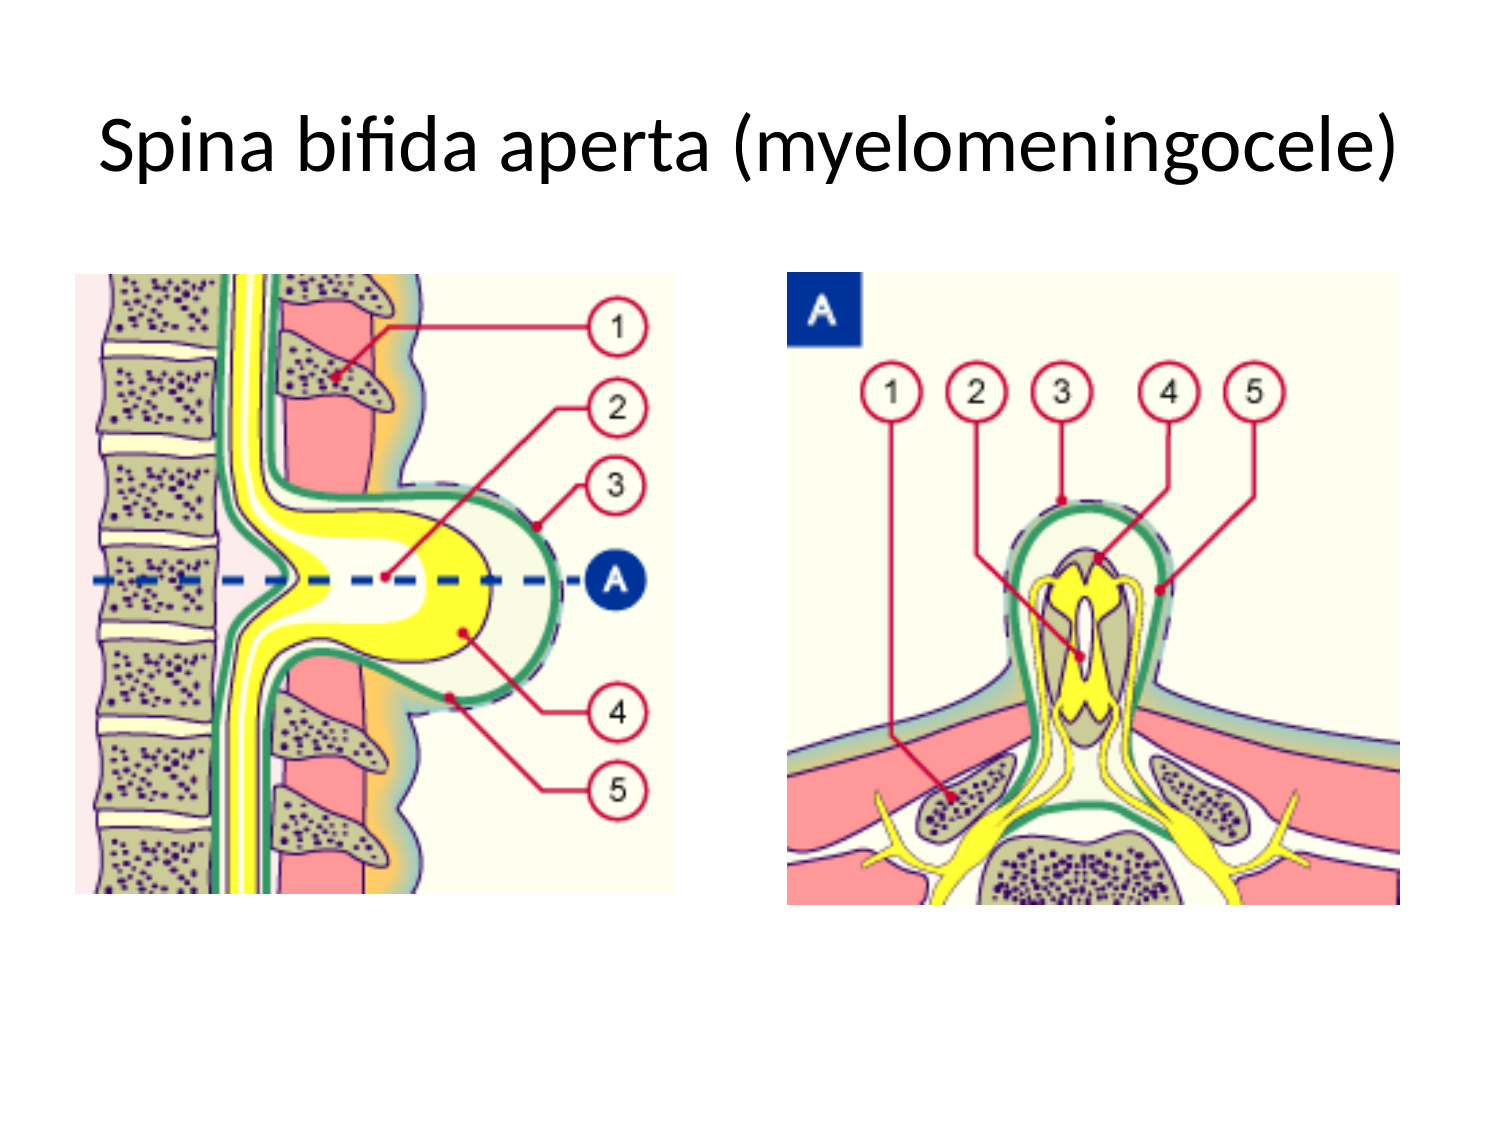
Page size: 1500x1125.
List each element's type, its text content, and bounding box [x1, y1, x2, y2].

title Spina bifida aperta (myelomeningocele) [75, 45, 1425, 233]
picture [787, 272, 1401, 905]
picture [74, 274, 676, 894]
